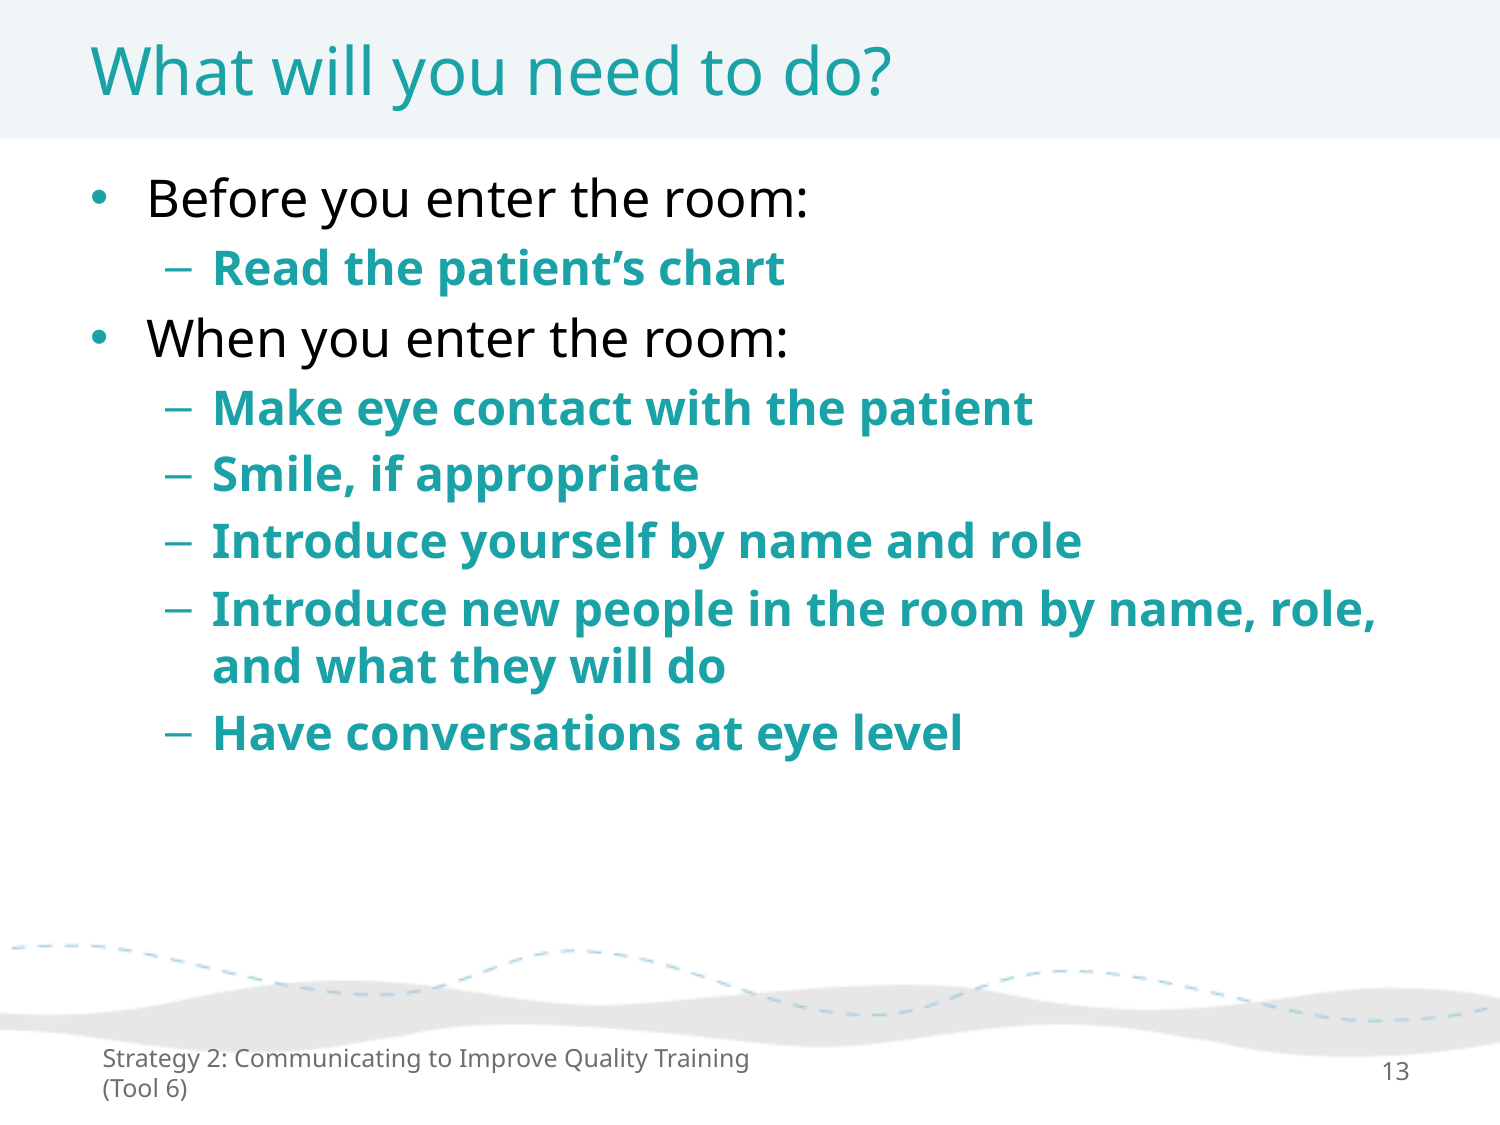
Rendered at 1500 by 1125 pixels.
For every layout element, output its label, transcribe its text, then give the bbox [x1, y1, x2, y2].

list Before you enter the room: Read the patient’s chart When you enter the room: Make eye contact with the patient Smile, if appropriate Introduce yourself by name and role Introduce new people in the room by name, role, and what they will do Have conversations at eye level [75, 157, 1425, 900]
picture [0, 0, 1500, 1125]
slide_number 13 [1074, 1042, 1425, 1103]
footer Strategy 2: Communicating to Improve Quality Training (Tool 6) [87, 1042, 825, 1103]
title What will you need to do? [75, 0, 1425, 138]
